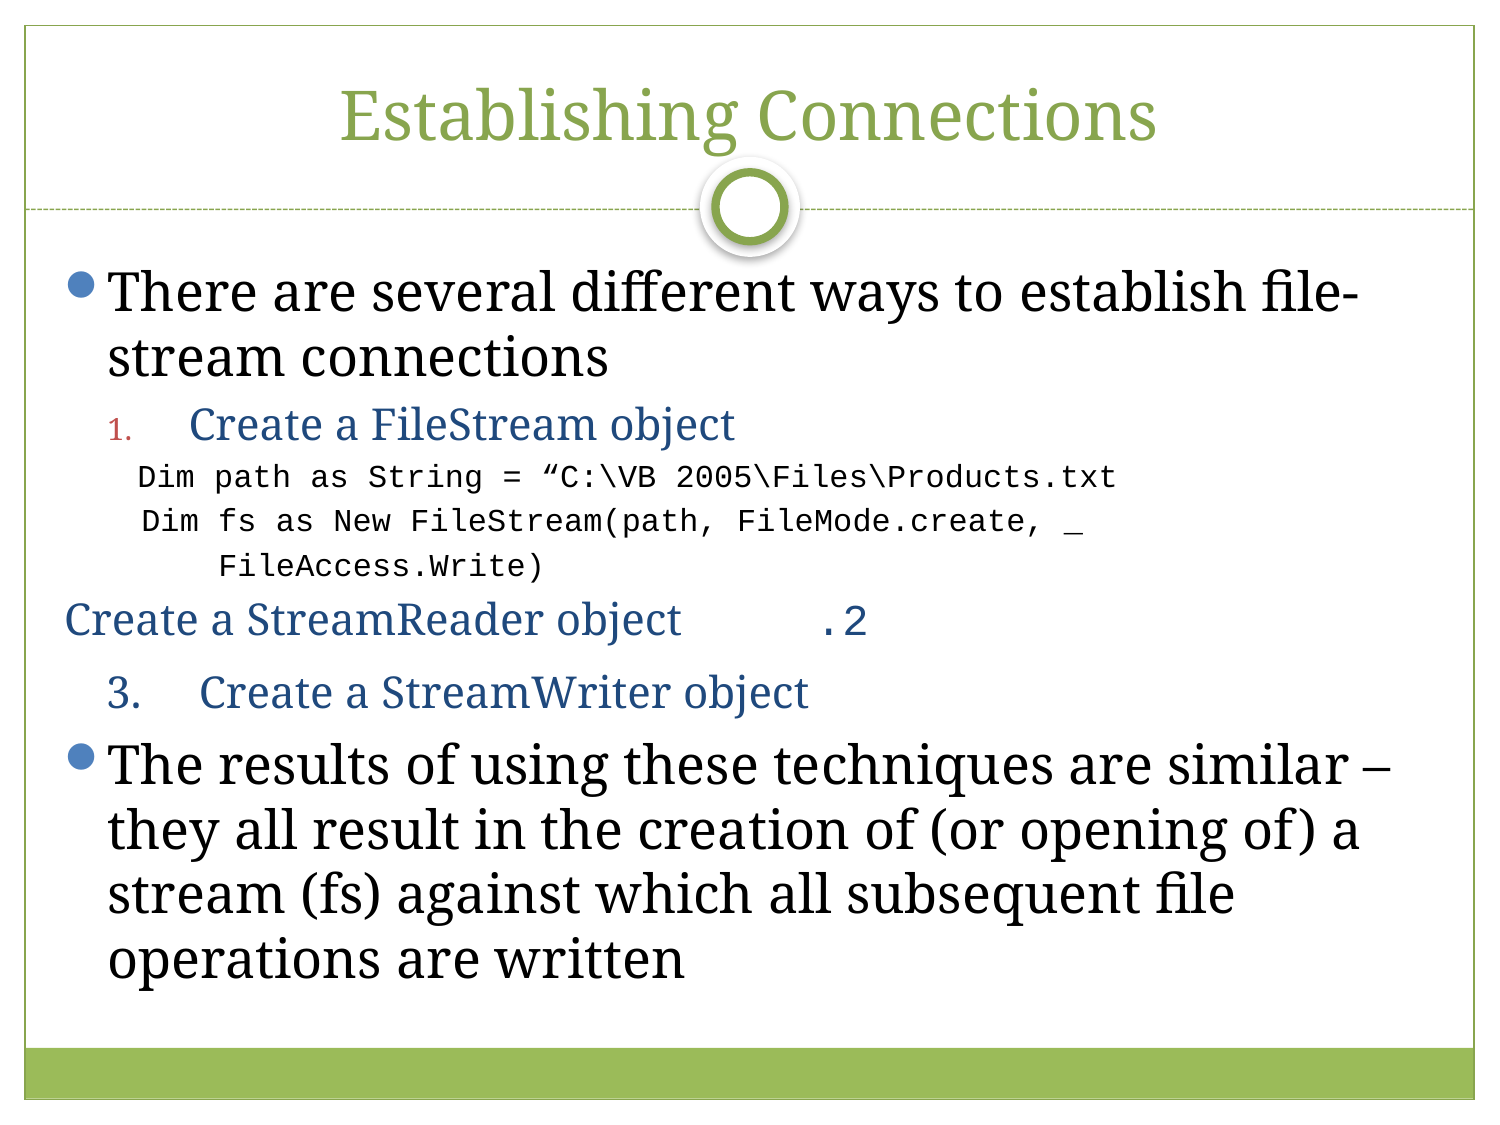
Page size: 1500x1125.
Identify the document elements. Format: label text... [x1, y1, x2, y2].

list There are several different ways to establish file-stream connections Create a FileStream object Dim path as String = “C:\VB 2005\Files\Products.txt Dim fs as New FileStream(path, FileMode.create, _ FileAccess.Write) 2. Create a StreamReader object 3. Create a StreamWriter object The results of using these techniques are similar – they all result in the creation of (or opening of) a stream (fs) against which all subsequent file operations are written [49, 250, 1445, 1001]
title Establishing Connections [49, 37, 1450, 162]
